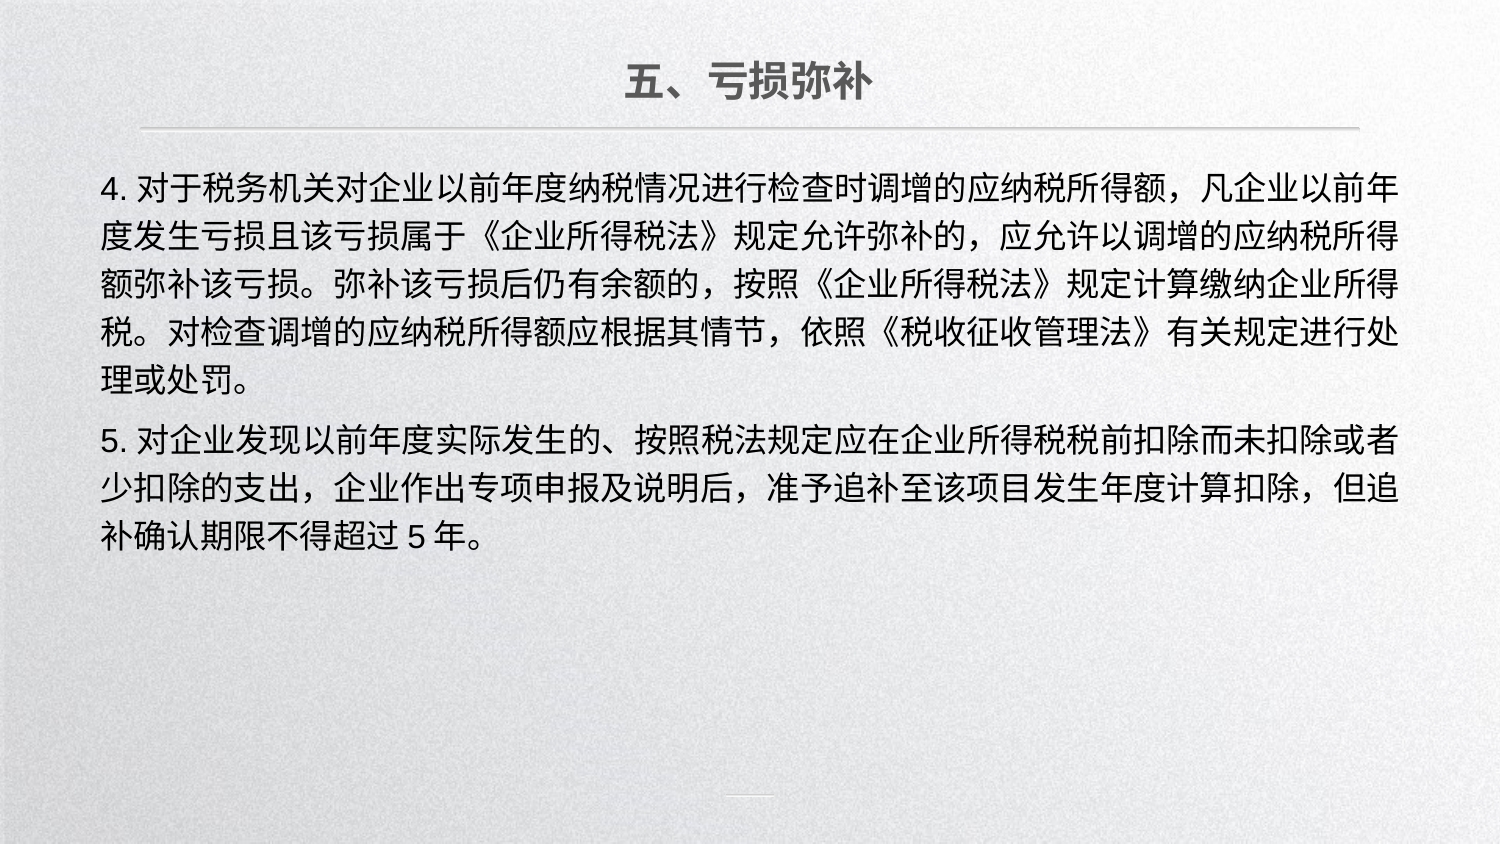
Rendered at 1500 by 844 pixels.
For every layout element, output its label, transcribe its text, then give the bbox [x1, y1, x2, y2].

picture [0, 0, 1500, 844]
text_box 4.对于税务机关对企业以前年度纳税情况进行检查时调增的应纳税所得额，凡企业以前年度发生亏损且该亏损属于《企业所得税法》规定允许弥补的，应允许以调增的应纳税所得额弥补该亏损。弥补该亏损后仍有余额的，按照《企业所得税法》规定计算缴纳企业所得税。对检查调增的应纳税所得额应根据其情节，依照《税收征收管理法》有关规定进行处理或处罚。 5.对企业发现以前年度实际发生的、按照税法规定应在企业所得税税前扣除而未扣除或者少扣除的支出，企业作出专项申报及说明后，准予追补至该项目发生年度计算扣除，但追补确认期限不得超过5年。 [100, 159, 1400, 616]
text_box 五、亏损弥补 [459, 49, 1038, 111]
